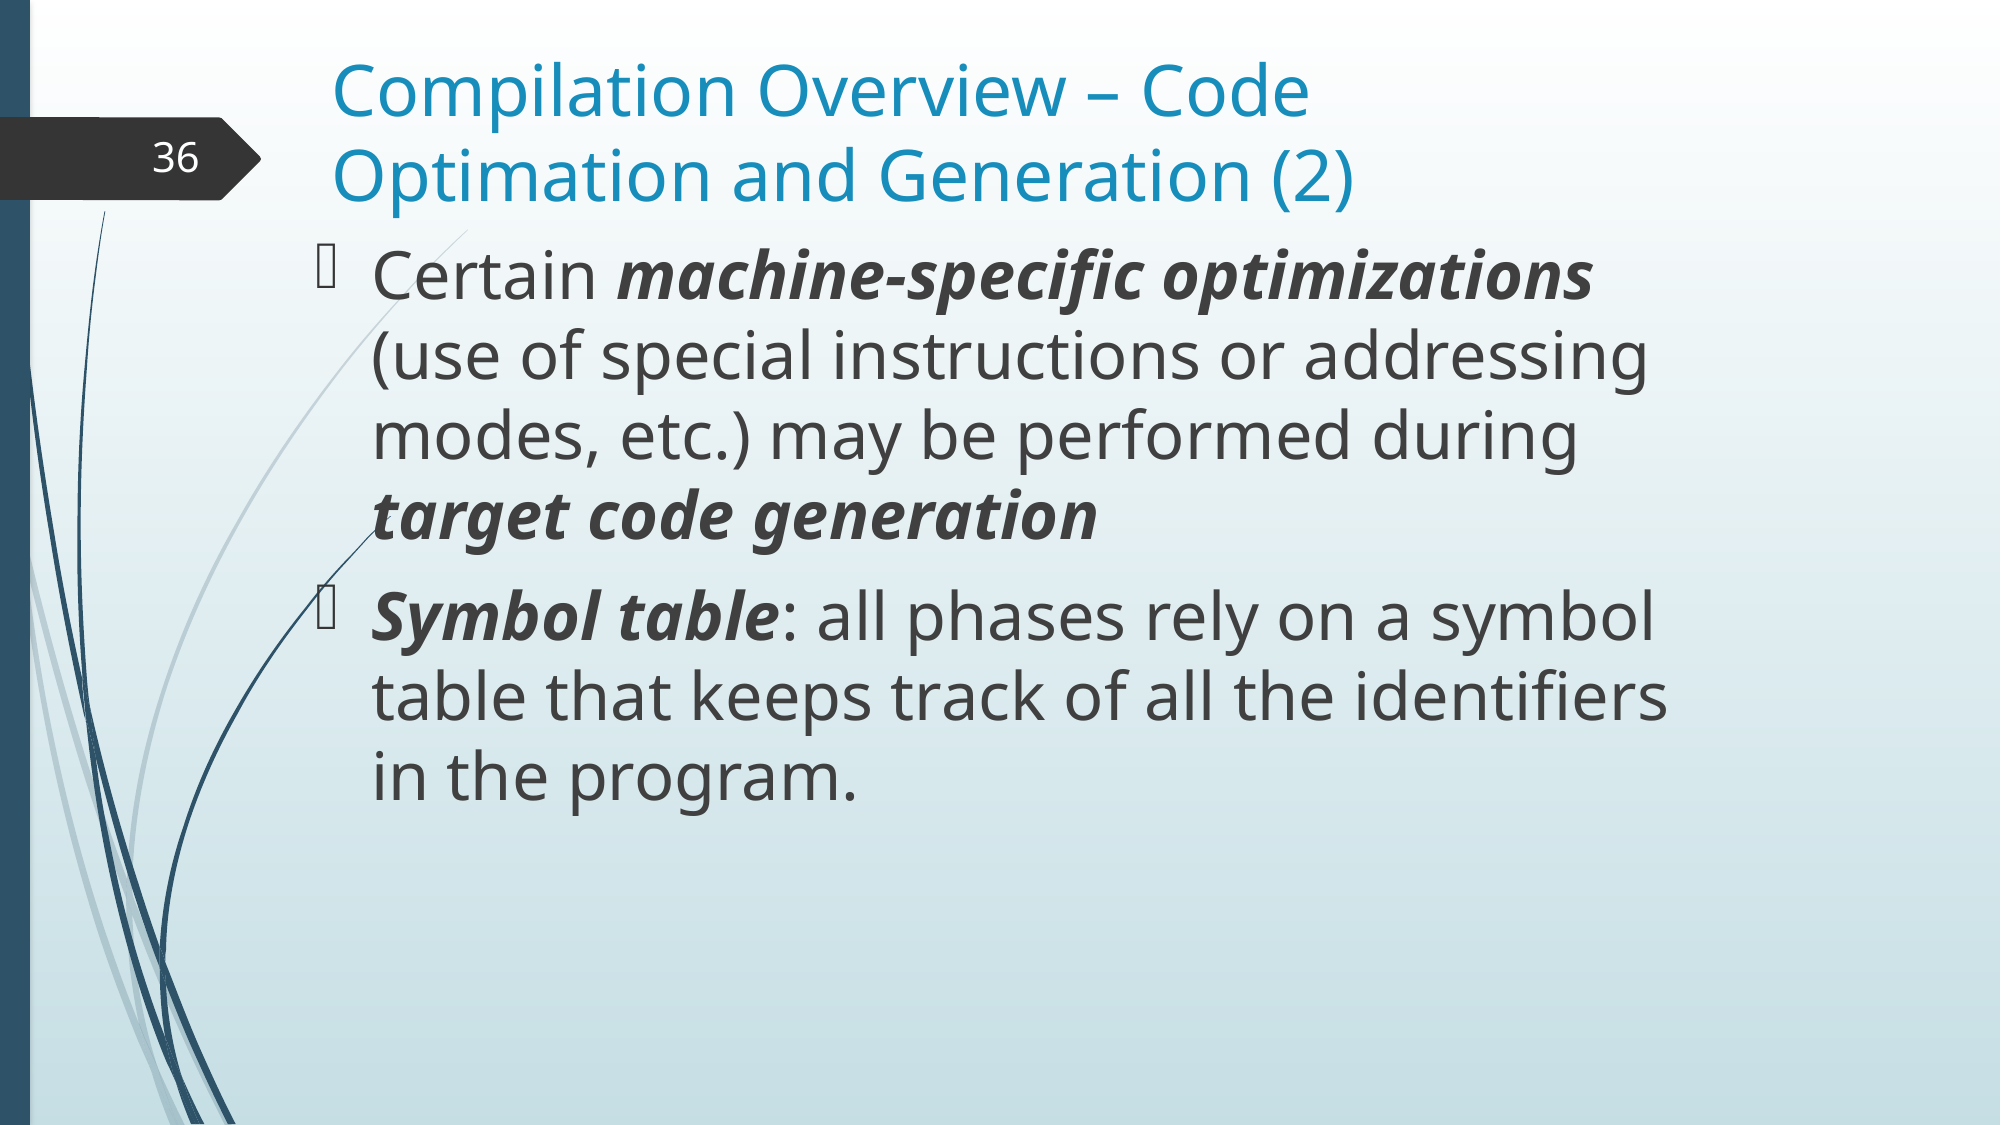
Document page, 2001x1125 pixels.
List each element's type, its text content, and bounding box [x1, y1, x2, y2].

title Compilation Overview – Code Optimation and Generation (2) [316, 37, 1713, 224]
slide_number 36 [87, 129, 216, 190]
list Certain machine-specific optimizations (use of special instructions or addressing modes, etc.) may be performed during target code generation Symbol table: all phases rely on a symbol table that keeps track of all the identifiers in the program. [300, 224, 1738, 1038]
